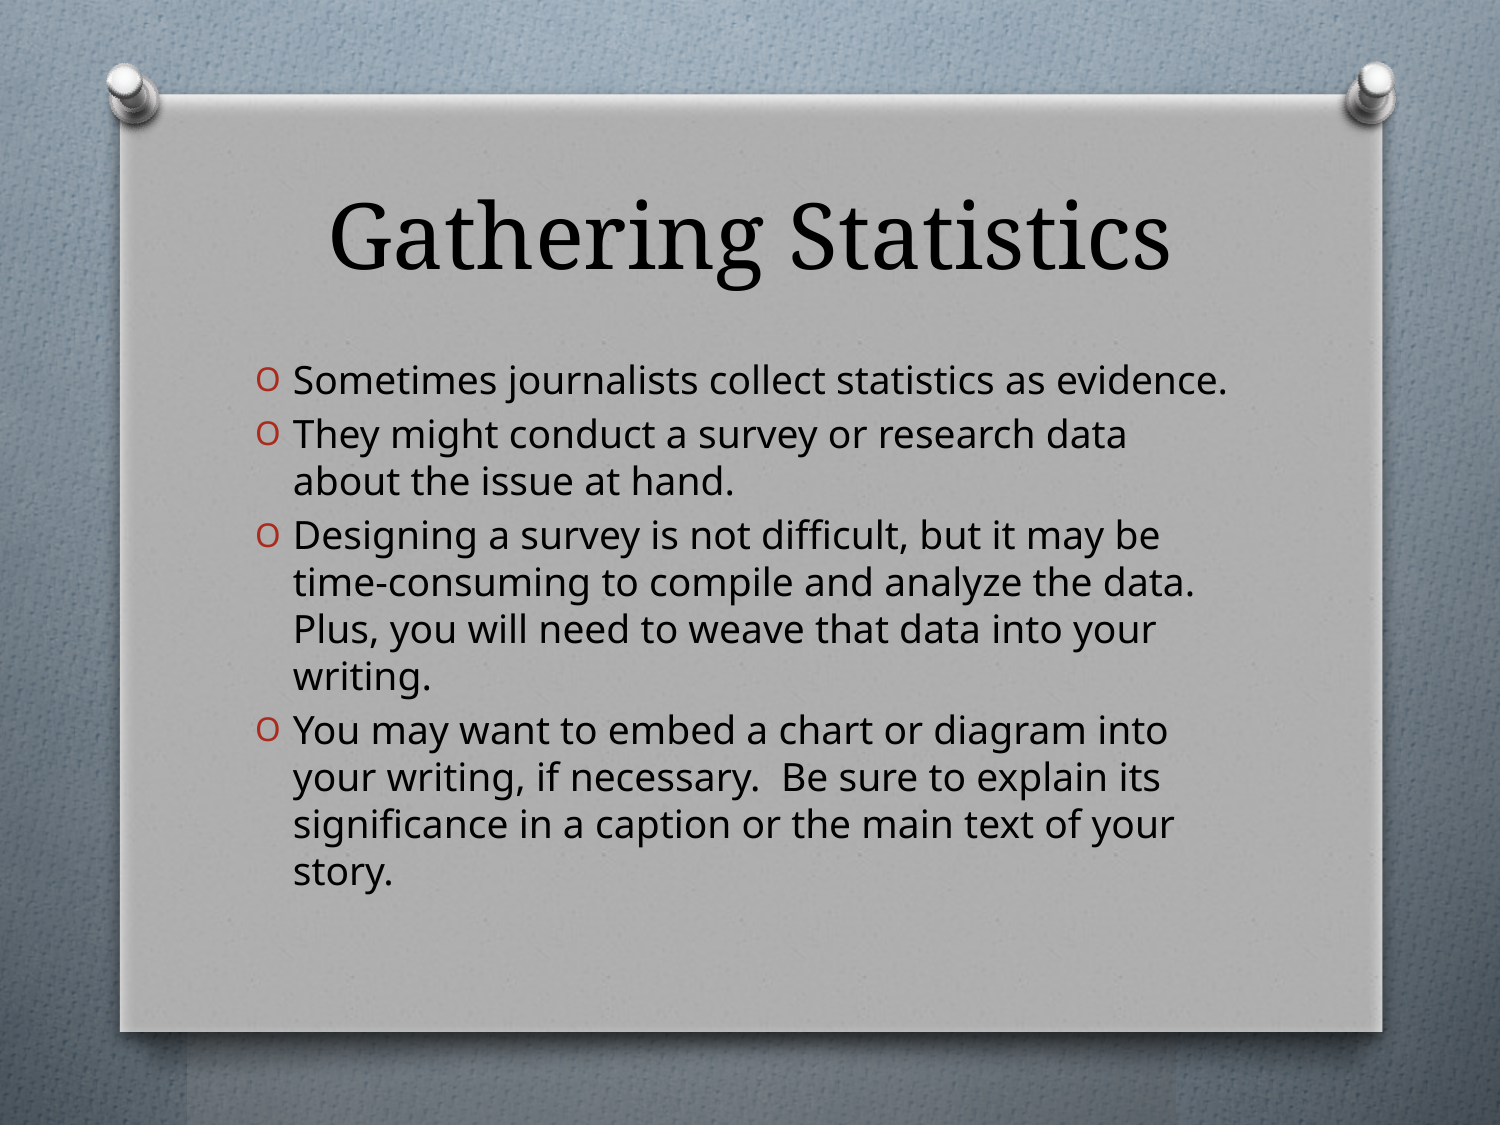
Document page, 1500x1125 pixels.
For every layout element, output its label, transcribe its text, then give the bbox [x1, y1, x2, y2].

title Gathering Statistics [179, 134, 1323, 332]
picture [1317, 35, 1439, 156]
list Sometimes journalists collect statistics as evidence. They might conduct a survey or research data about the issue at hand. Designing a survey is not difficult, but it may be time-consuming to compile and analyze the data. Plus, you will need to weave that data into your writing. You may want to embed a chart or diagram into your writing, if necessary. Be sure to explain its significance in a caption or the main text of your story. [240, 347, 1257, 939]
picture [75, 29, 198, 153]
